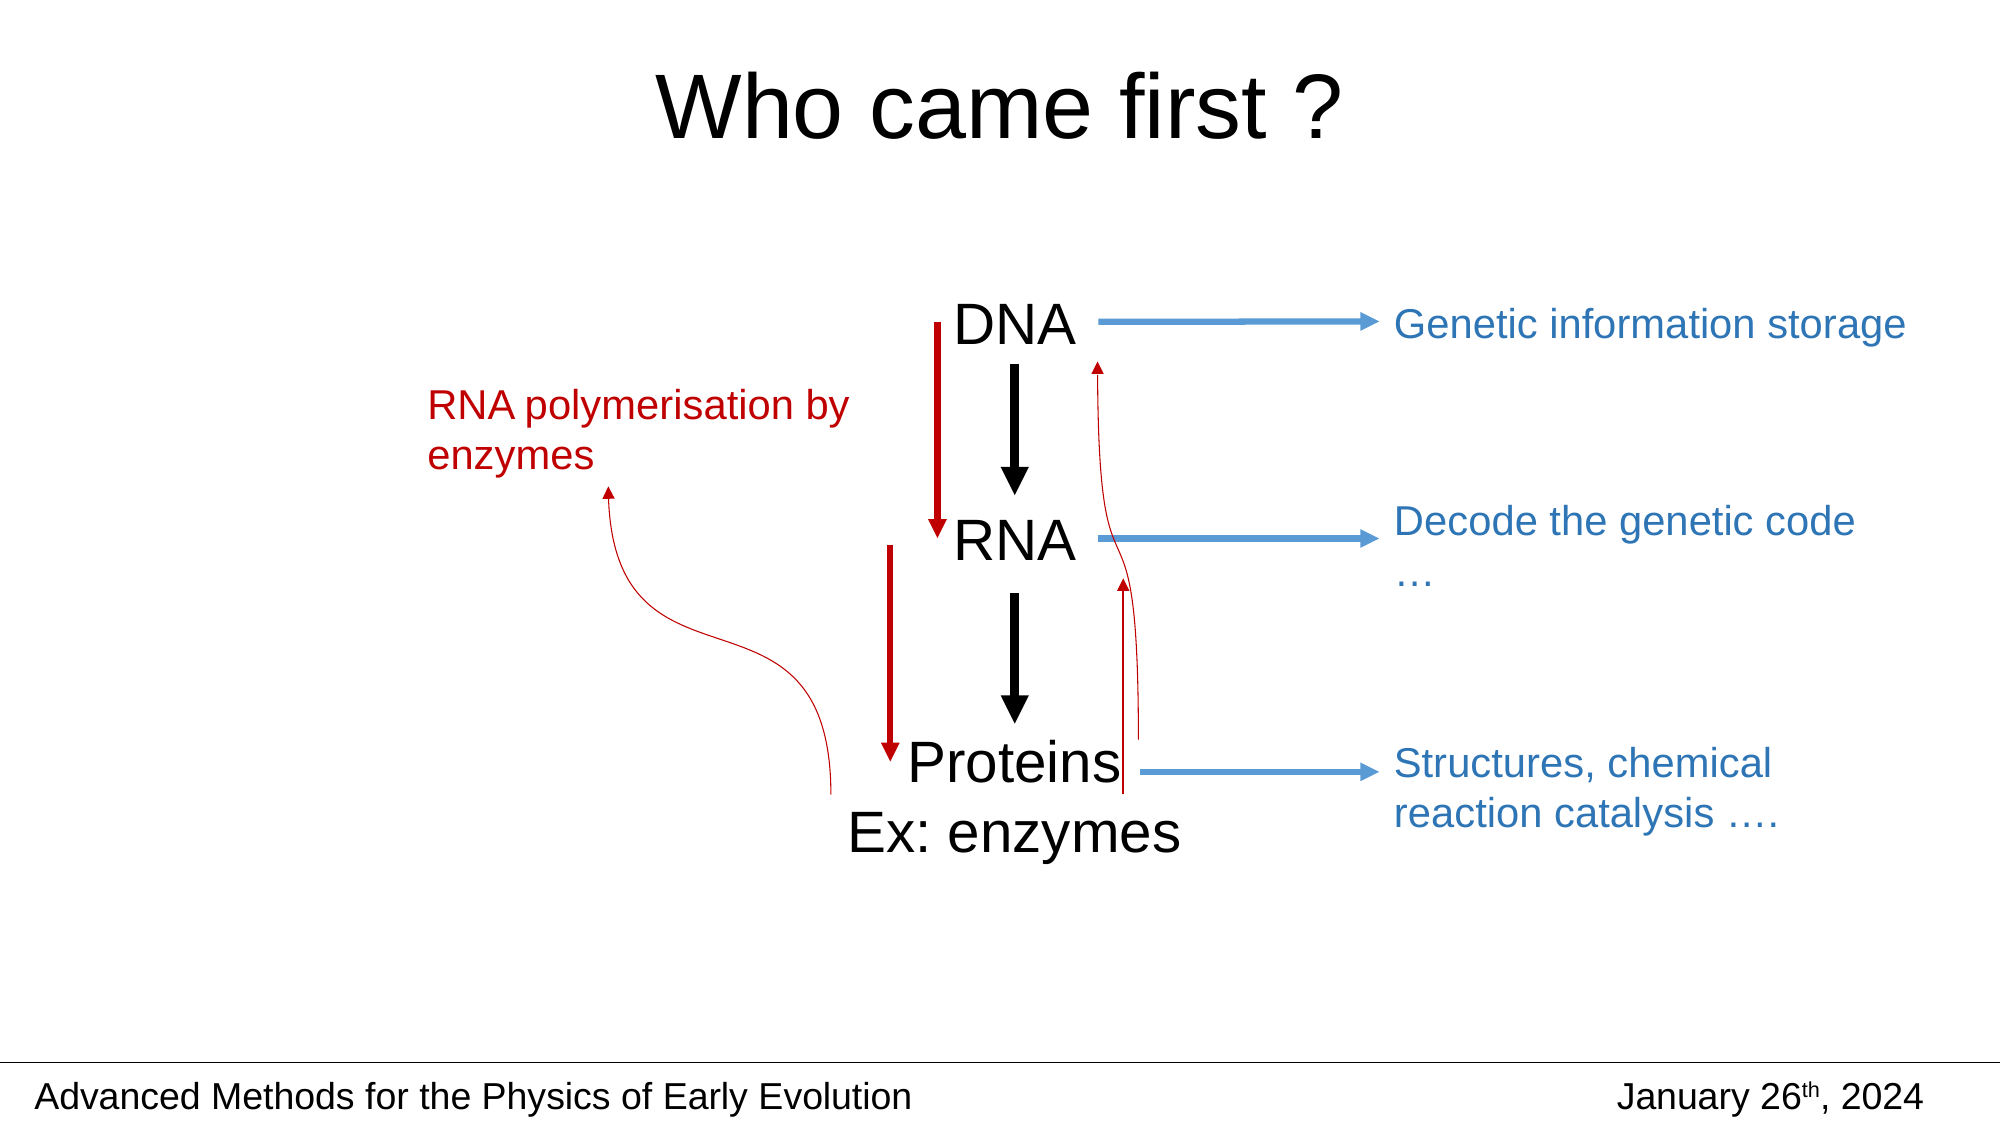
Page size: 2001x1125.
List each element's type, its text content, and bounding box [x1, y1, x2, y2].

text_box Advanced Methods for the Physics of Early Evolution [19, 1064, 928, 1125]
text_box Structures, chemical reaction catalysis …. [1379, 728, 1938, 844]
text_box Genetic information storage [1379, 289, 1938, 354]
title Who came first ? [137, 0, 1863, 218]
text_box January 26th, 2024 [1602, 1064, 1939, 1125]
text_box RNA [938, 495, 1006, 580]
text_box Decode the genetic code … [1379, 486, 1938, 602]
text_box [608, 486, 831, 795]
text_box DNA [938, 278, 1091, 364]
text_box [1006, 396, 1230, 705]
text_box Proteins Ex: enzymes [832, 716, 1197, 872]
text_box RNA polymerisation by enzymes [412, 370, 899, 485]
